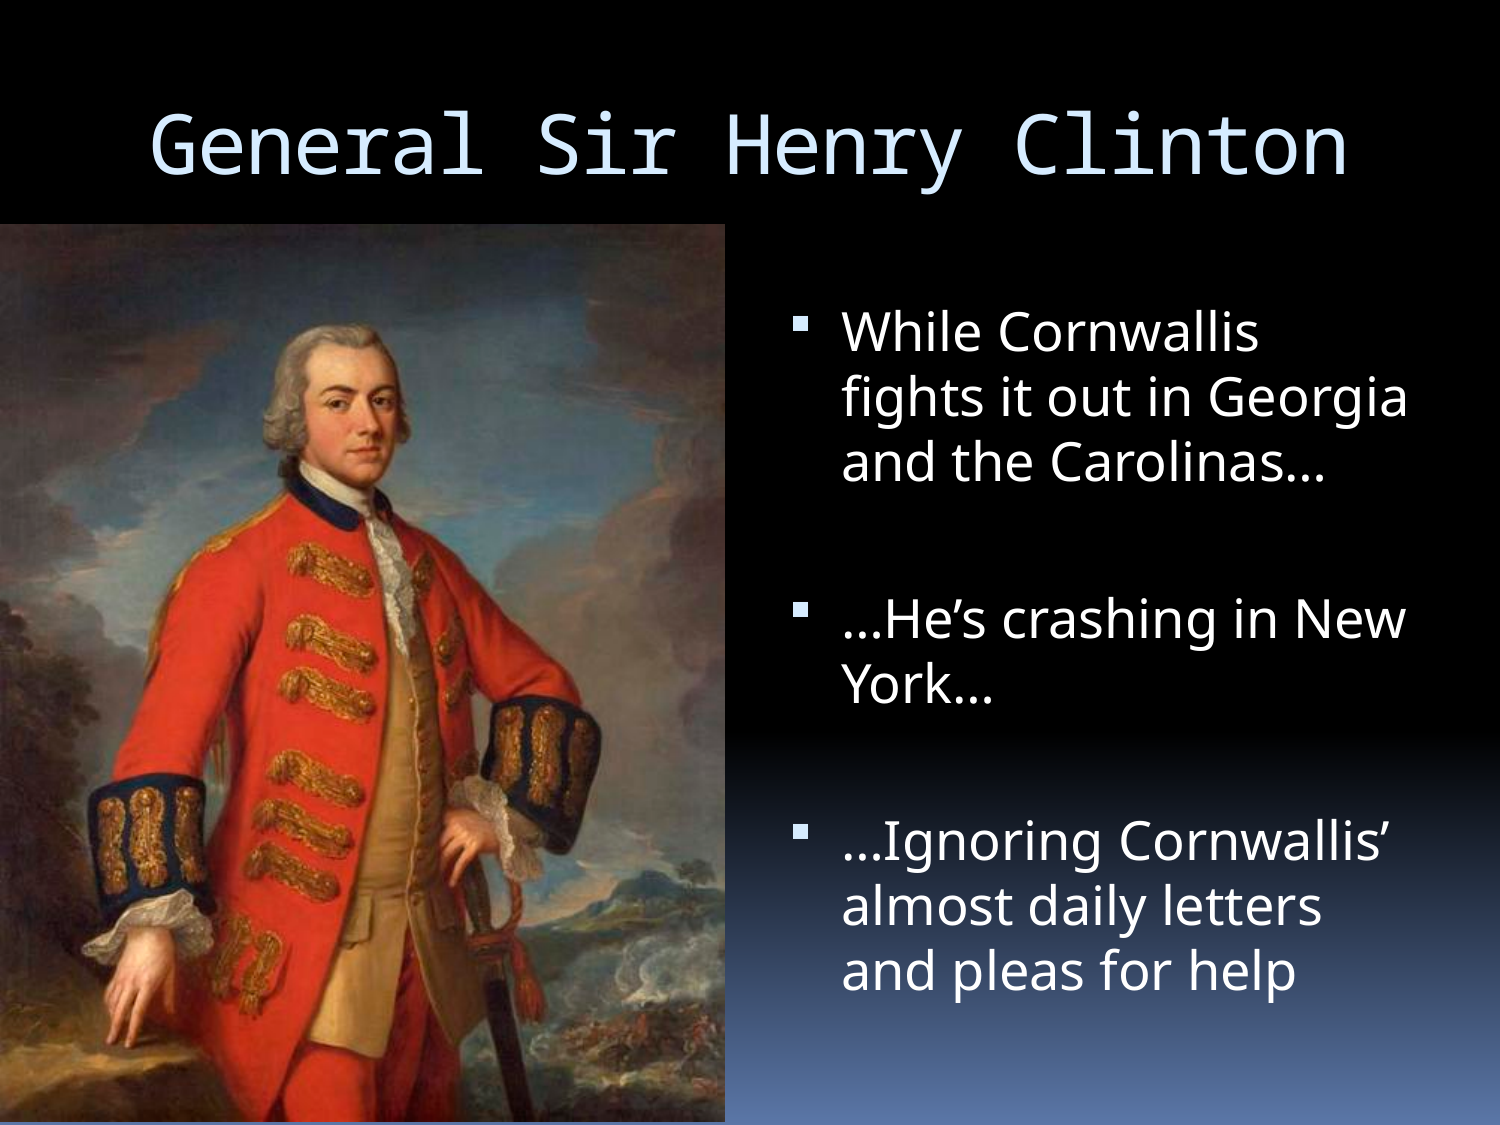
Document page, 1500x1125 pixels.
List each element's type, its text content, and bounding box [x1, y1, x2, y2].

title General Sir Henry Clinton [75, 83, 1425, 234]
list While Cornwallis fights it out in Georgia and the Carolinas… …He’s crashing in New York… …Ignoring Cornwallis’ almost daily letters and pleas for help [763, 290, 1427, 1033]
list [0, 224, 726, 1123]
